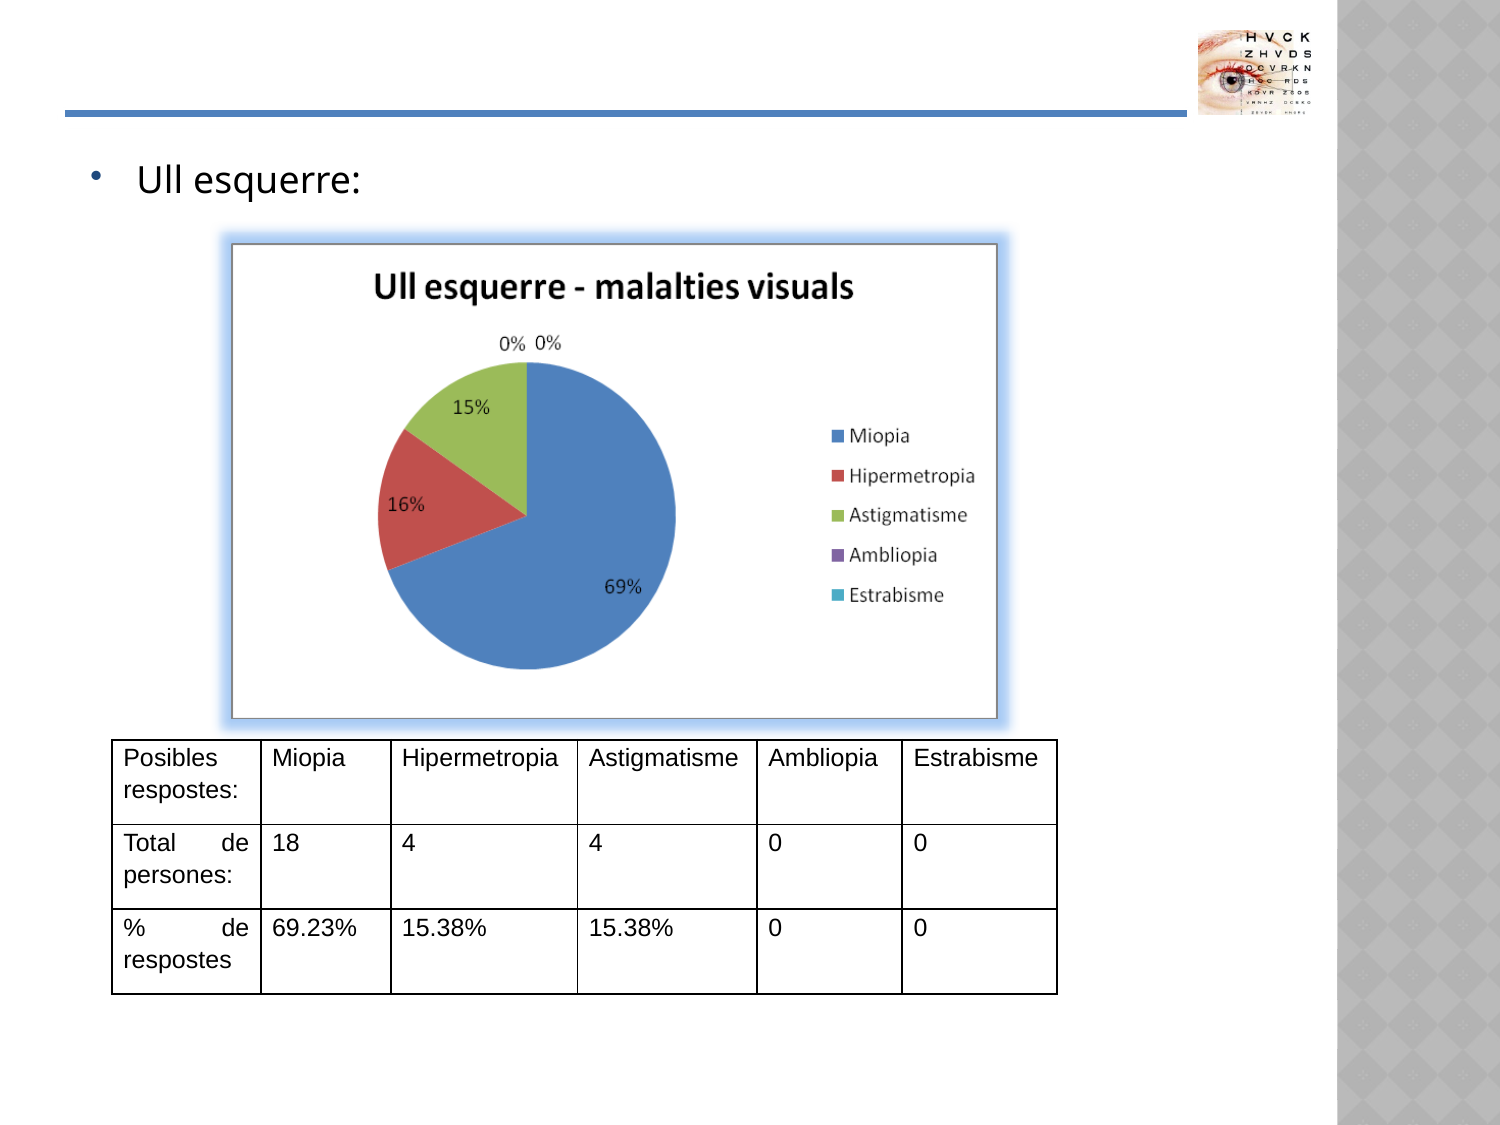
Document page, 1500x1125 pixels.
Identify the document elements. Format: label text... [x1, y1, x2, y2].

table_cell 69.23% [262, 910, 390, 993]
table_cell 0 [758, 825, 901, 908]
picture [229, 243, 999, 720]
table_cell Total de persones: [113, 825, 260, 908]
list Ull esquerre: [76, 148, 445, 236]
table_cell 0 [758, 910, 901, 993]
table_header Ambliopia [758, 741, 901, 824]
table_header Miopia [262, 741, 390, 824]
table_cell 4 [392, 825, 577, 908]
table_cell 18 [262, 825, 390, 908]
table_header Posibles respostes: [113, 741, 260, 824]
picture [1198, 30, 1311, 116]
table_cell 0 [903, 910, 1056, 993]
table_header Hipermetropia [392, 741, 577, 824]
table_cell 15.38% [578, 910, 756, 993]
table_cell 4 [578, 825, 756, 908]
table_header Astigmatisme [578, 741, 756, 824]
table_cell 15.38% [392, 910, 577, 993]
table_cell 0 [903, 825, 1056, 908]
table_cell % de respostes [113, 910, 260, 993]
table_header Estrabisme [903, 741, 1056, 824]
